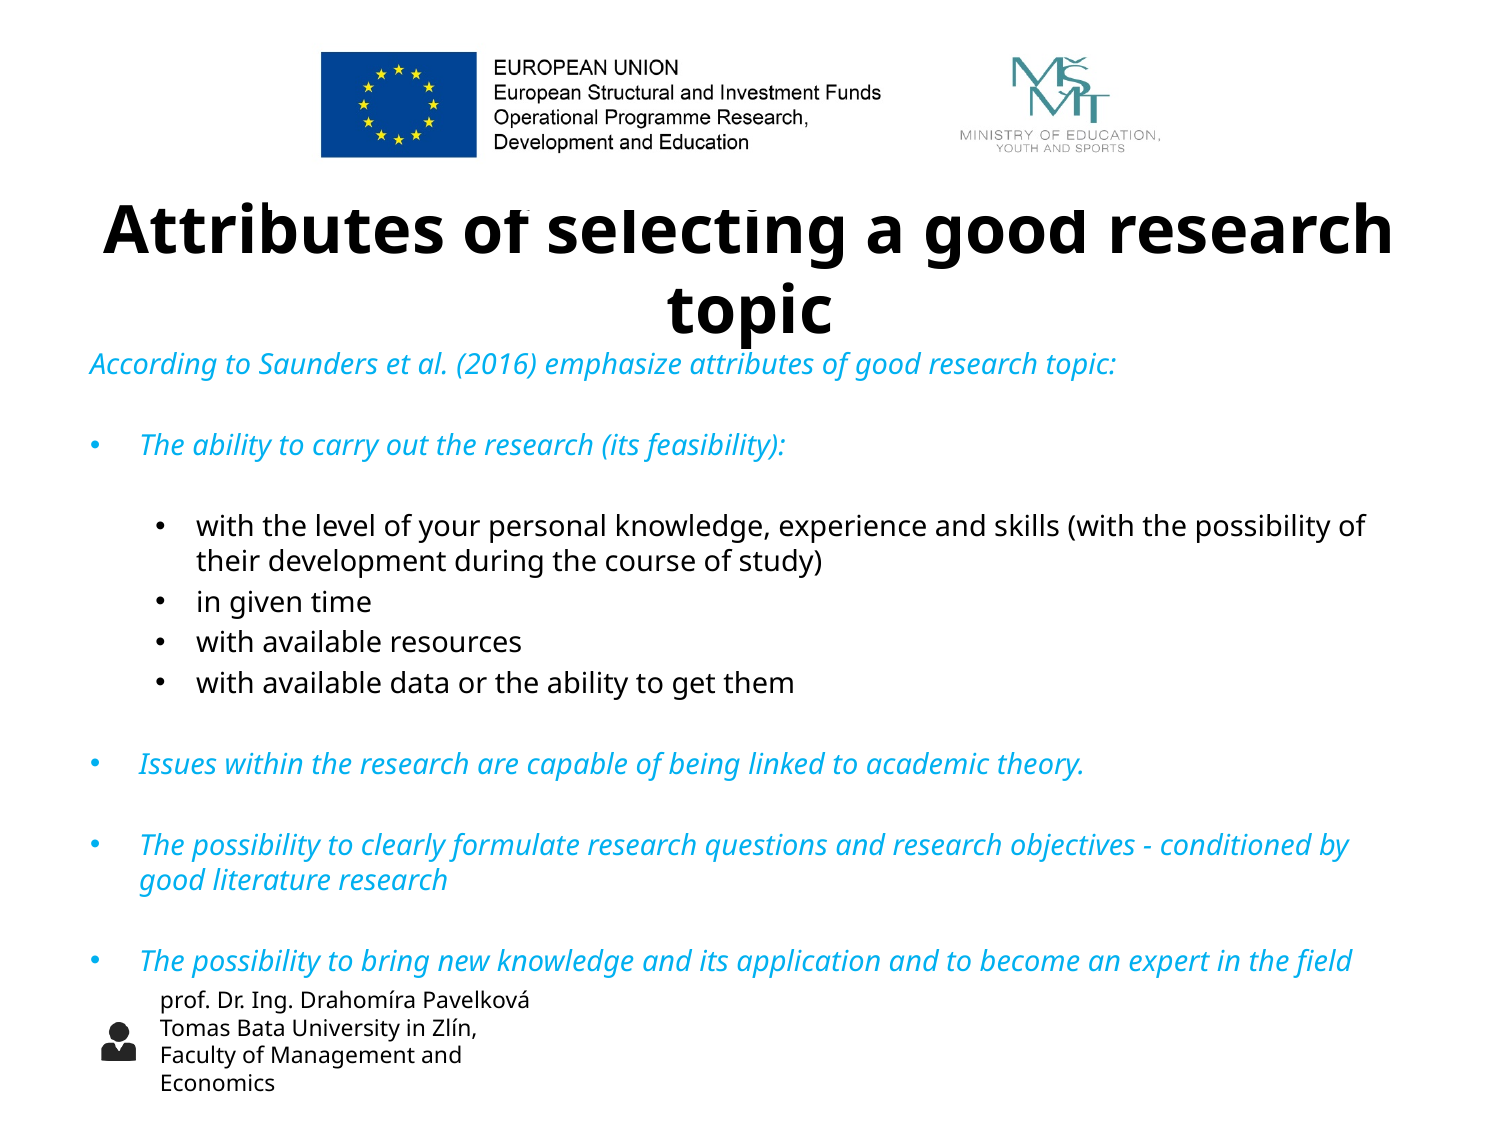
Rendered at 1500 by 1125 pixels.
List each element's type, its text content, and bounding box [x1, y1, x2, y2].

picture [101, 1021, 136, 1062]
picture [268, 0, 1212, 210]
title Attributes of selecting a good research topic [75, 219, 1425, 315]
list According to Saunders et al. (2016) emphasize attributes of good research topic: The ability to carry out the research (its feasibility): with the level of your personal knowledge, experience and skills (with the possibility of their development during the course of study) in given time with available resources with available data or the ability to get them Issues within the research are capable of being linked to academic theory. The possibility to clearly formulate research questions and research objectives - conditioned by good literature research The possibility to bring new knowledge and its application and to become an expert in the field [75, 338, 1425, 1005]
footer prof. Dr. Ing. Drahomíra Pavelková Tomas Bata University in Zlín, Faculty of Management and Economics [145, 999, 550, 1083]
